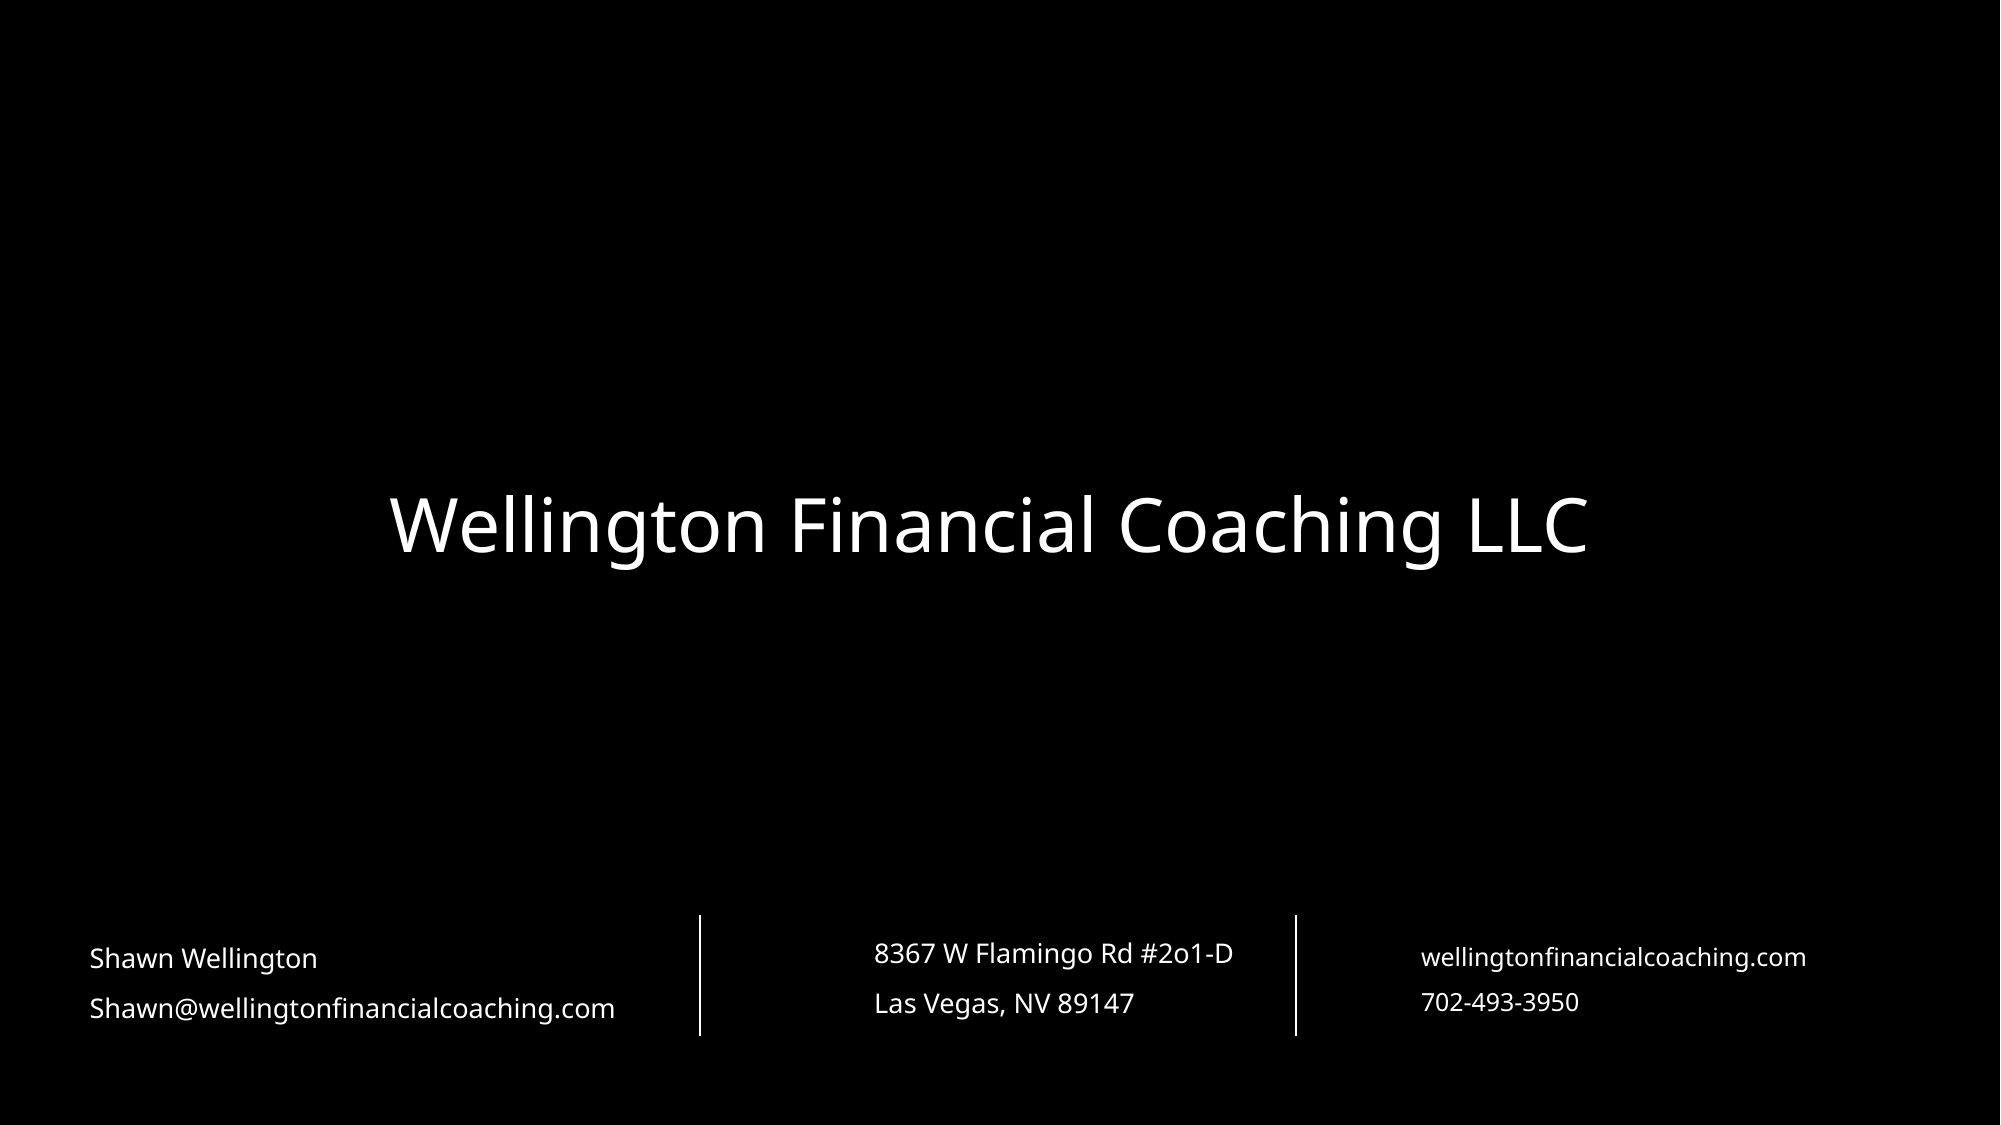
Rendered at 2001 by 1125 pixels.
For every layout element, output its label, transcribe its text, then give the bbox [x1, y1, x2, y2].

subtitle Shawn Wellington Shawn@wellingtonfinancialcoaching.com [74, 884, 659, 1077]
text_box wellingtonfinancialcoaching.com 702-493-3950 [1406, 937, 2000, 1070]
text_box 8367 W Flamingo Rd #2o1-D Las Vegas, NV 89147 [859, 933, 1334, 1056]
title Wellington Financial Coaching LLC [249, 184, 1750, 576]
